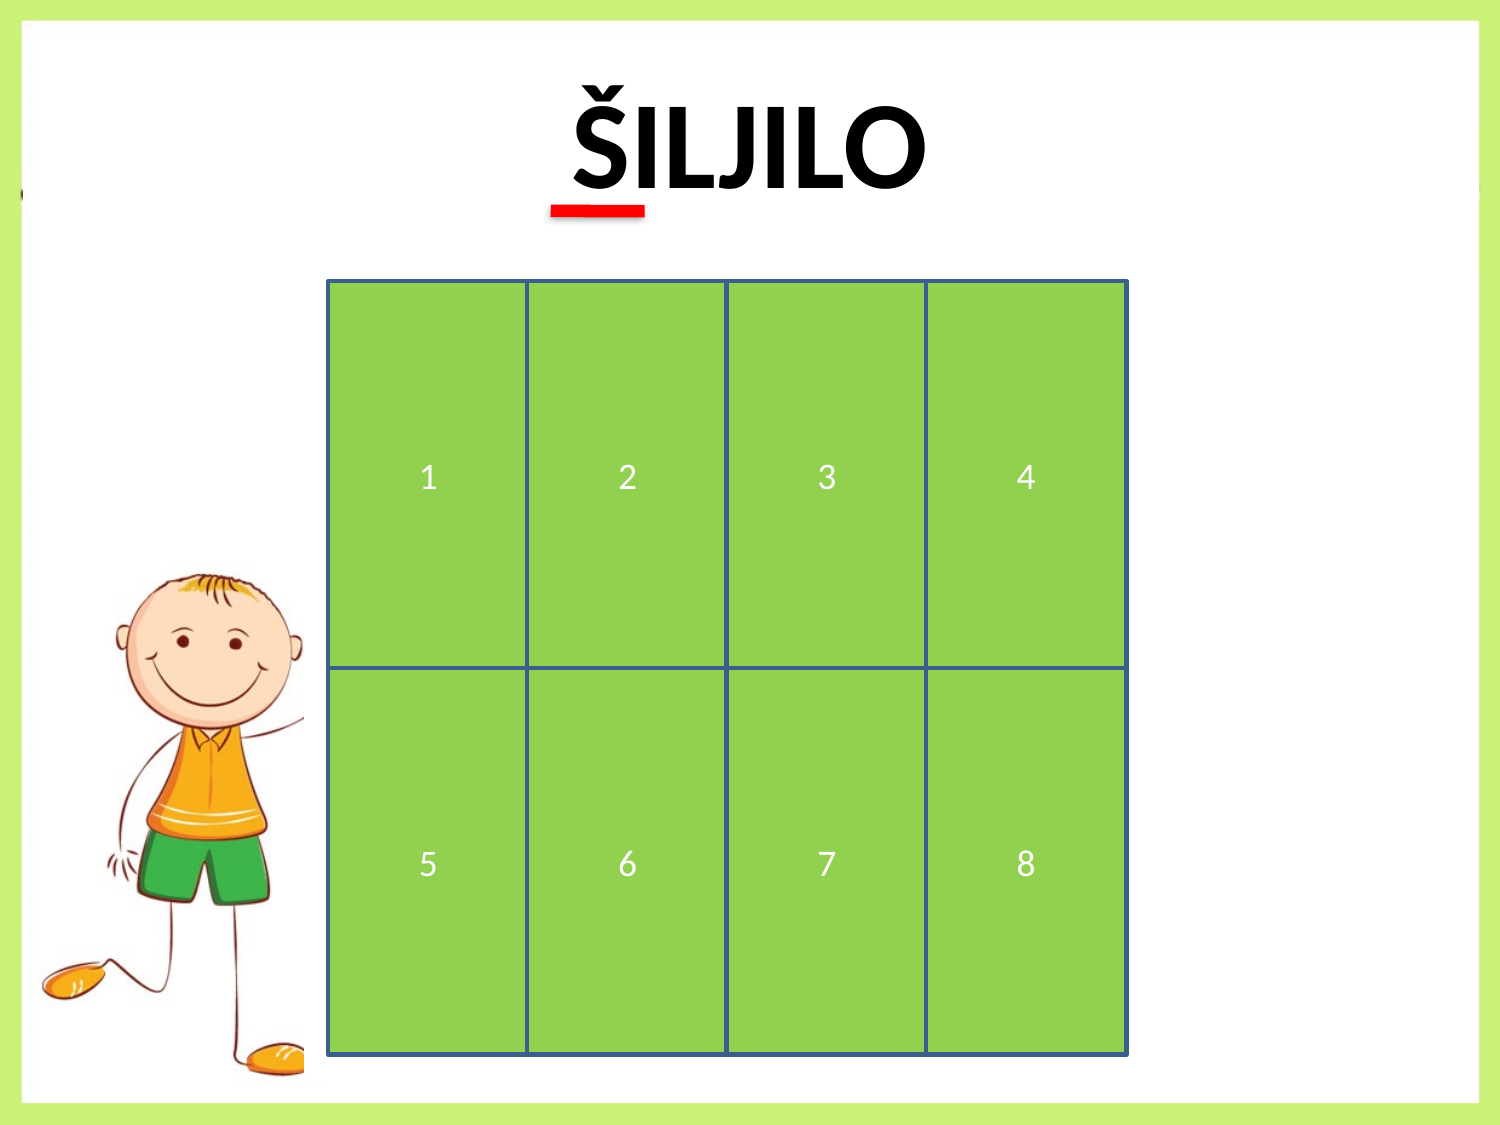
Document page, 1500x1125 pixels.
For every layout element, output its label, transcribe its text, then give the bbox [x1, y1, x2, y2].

picture [0, 0, 1500, 1125]
title ŠILJILO [75, 45, 1425, 233]
